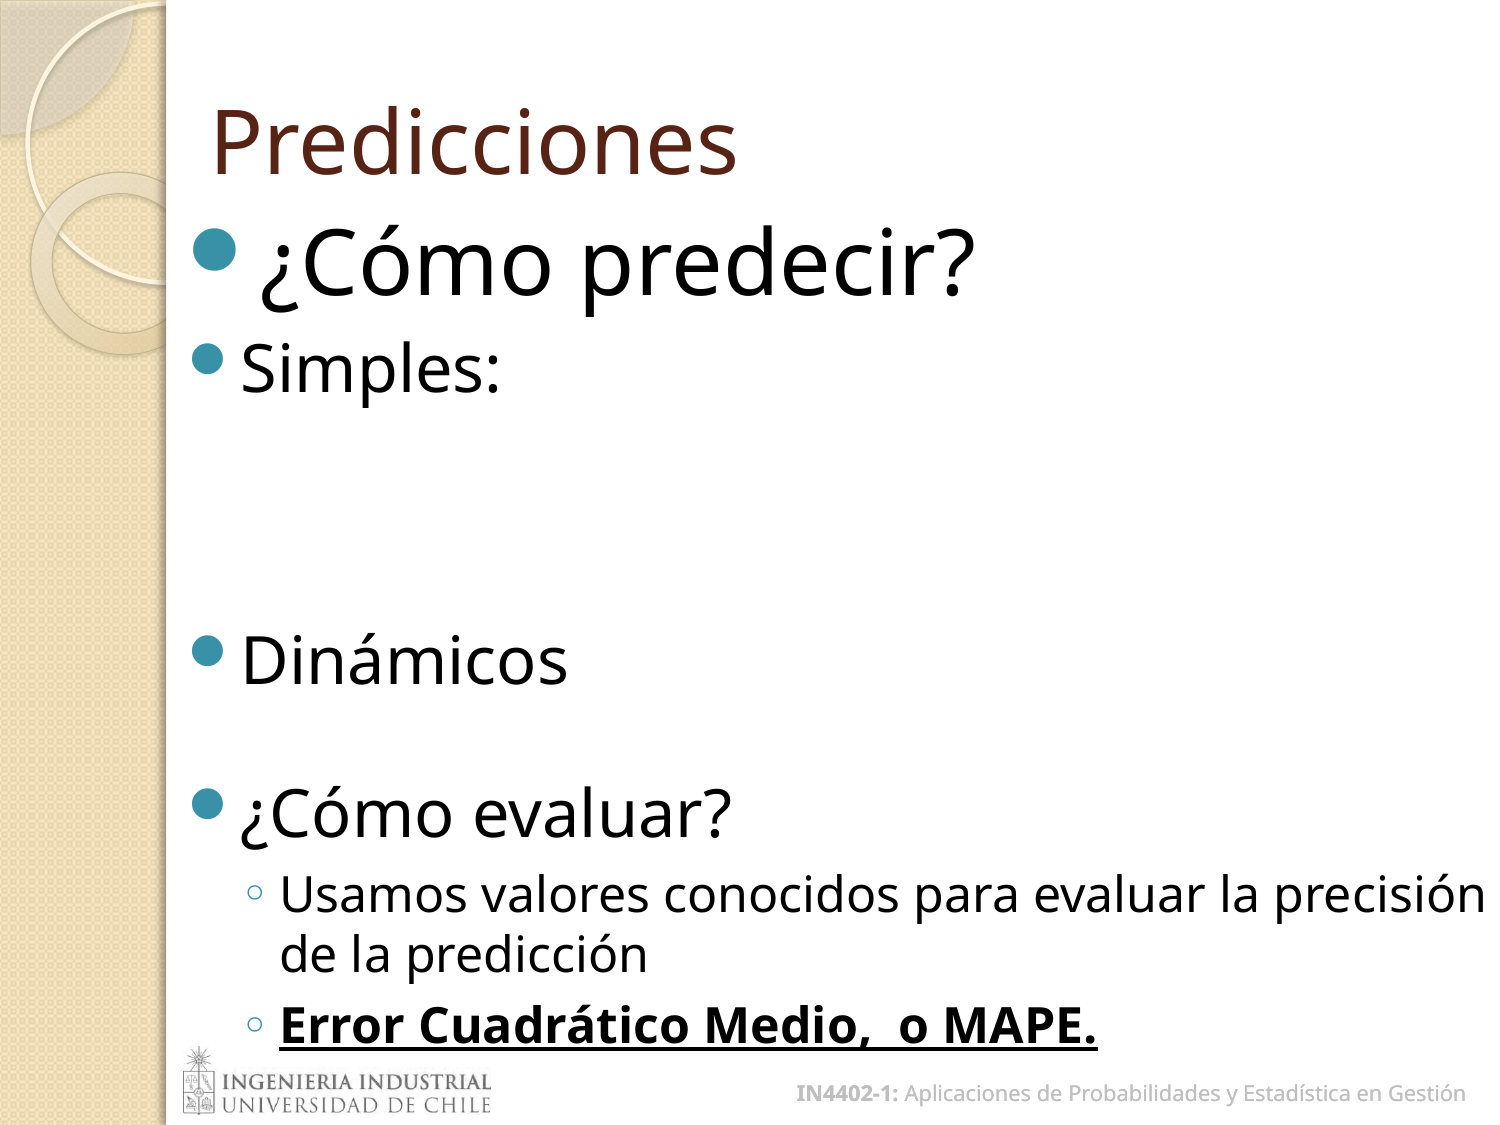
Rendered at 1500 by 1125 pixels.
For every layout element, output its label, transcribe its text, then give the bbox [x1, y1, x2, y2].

text_box ¿Cómo evaluar? Usamos valores conocidos para evaluar la precisión de la predicción Error Cuadrático Medio, o MAPE. [159, 763, 1500, 1125]
title Predicciones [194, 45, 1466, 233]
